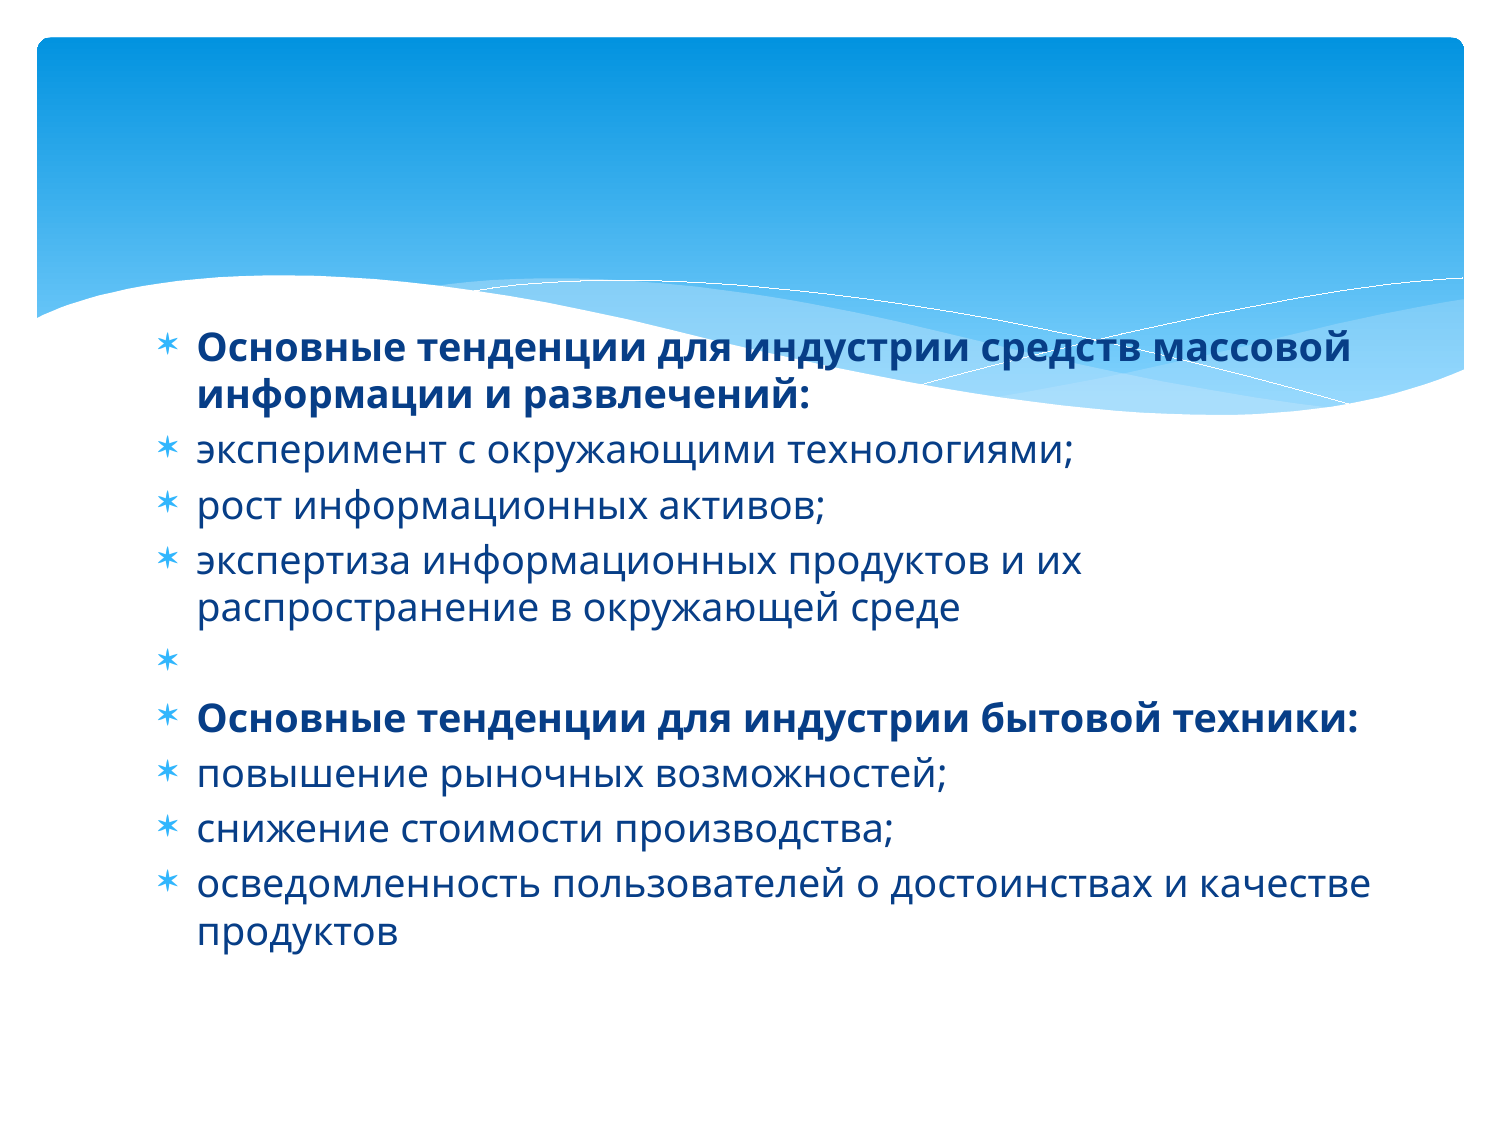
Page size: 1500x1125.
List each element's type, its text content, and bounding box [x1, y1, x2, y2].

list Основные тенденции для индустрии средств массовой информации и развлечений: эксперимент с окружающими технологиями; рост информационных активов; экспертиза информационных продуктов и их распространение в окружающей среде Основные тенденции для индустрии бытовой техники: повышение рыночных возможностей; снижение стоимости производства; осведомленность пользователей о достоинствах и качестве продуктов [143, 314, 1388, 1005]
